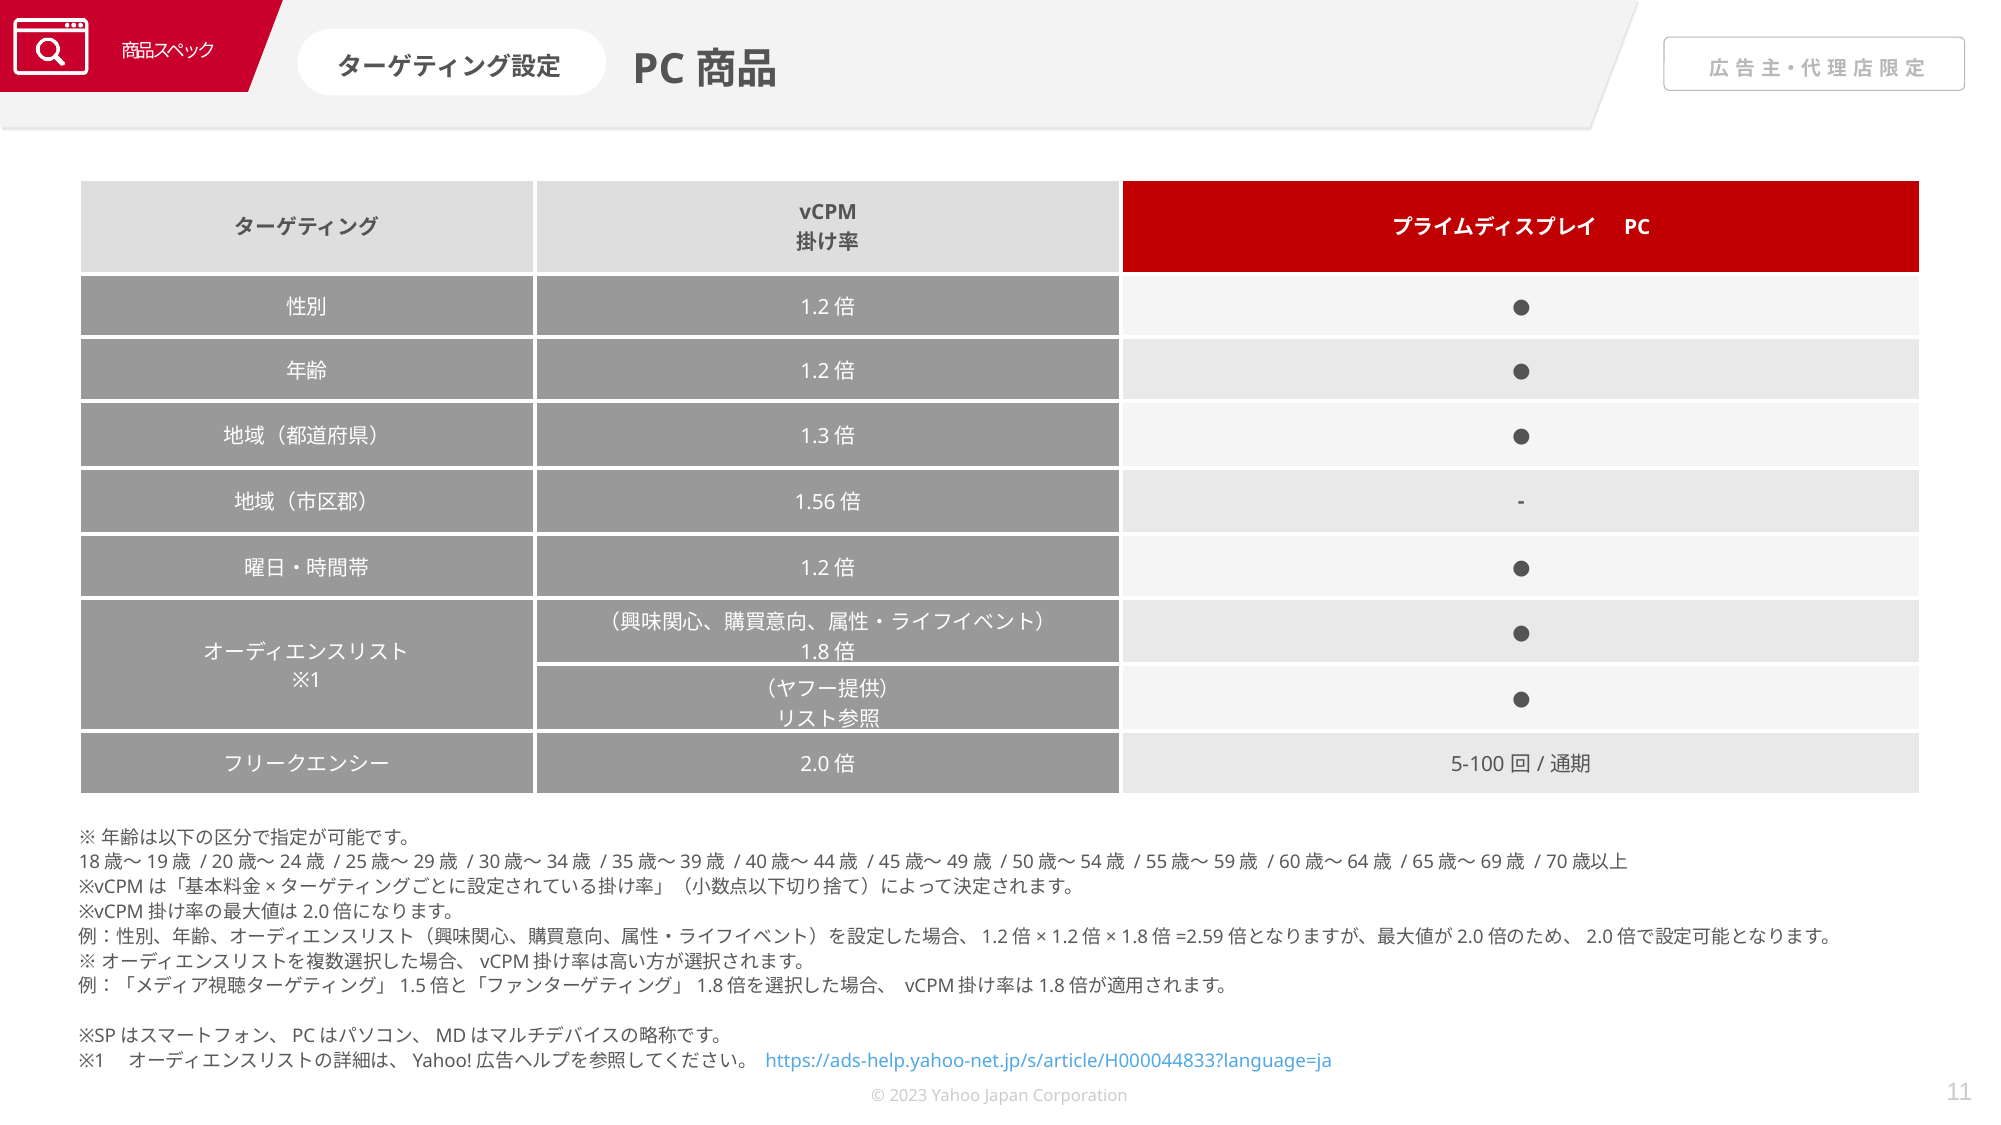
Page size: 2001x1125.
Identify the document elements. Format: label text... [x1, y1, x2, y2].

table_cell オーディエンスリスト ※1 [81, 600, 533, 729]
table_cell 地域（都道府県） [81, 403, 533, 466]
table_cell 1.2倍 [537, 339, 1119, 399]
table_cell ● [1123, 600, 1919, 662]
table_header プライムディスプレイ PC [1123, 181, 1919, 272]
table_cell ● [1123, 403, 1919, 466]
table_cell ● [1123, 339, 1919, 399]
text_box ターゲティング設定 [293, 28, 607, 100]
table_cell フリークエンシー [81, 733, 533, 793]
table_cell 5-100回/通期 [1123, 733, 1919, 793]
text_box ※年齢は以下の区分で指定が可能です。 18歳～19歳 / 20歳～24歳 / 25歳～29歳 / 30歳～34歳 / 35歳～39歳 / 40歳～44歳 / 45歳～49歳 / 50歳～54歳 / 55歳～59歳 / 60歳～64歳 / 65歳～69歳 / 70歳以上 ※vCPMは「基本料金×ターゲティングごとに設定されている掛け率」（小数点以下切り捨て）によって決定されます。 ※vCPM掛け率の最大値は2.0倍になります。 例：性別、年齢、オーディエンスリスト（興味関心、購買意向、属性・ライフイベント）を設定した場合、1.2倍× 1.2倍× 1.8倍=2.59倍となりますが、最大値が2.0倍のため、2.0倍で設定可能となります。 ※オーディエンスリストを複数選択した場合、vCPM掛け率は高い方が選択されます。 例：「メディア視聴ターゲティング」1.5倍と「ファンターゲティング」1.8倍を選択した場合、 vCPM掛け率は1.8倍が適用されます。 ※SPはスマートフォン、PCはパソコン、MDはマルチデバイスの略称です。 ※1 オーディエンスリストの詳細は、Yahoo!広告ヘルプを参照してください。 https://ads-help.yahoo-net.jp/s/article/H000044833?language=ja [78, 823, 1922, 1074]
table_cell 2.0倍 [537, 733, 1119, 793]
table_cell 地域（市区郡） [81, 470, 533, 532]
table_cell （興味関心、購買意向、属性・ライフイベント） 1.8倍 [537, 600, 1119, 662]
table_header ターゲティング [81, 181, 533, 272]
table_cell 1.2倍 [537, 536, 1119, 596]
table_cell ● [1123, 276, 1919, 335]
table_cell 性別 [81, 276, 533, 335]
table_cell ● [1123, 536, 1919, 596]
table_cell 1.2倍 [537, 276, 1119, 335]
table_cell （ヤフー提供） リスト参照 [537, 666, 1119, 729]
table_cell ● [1123, 666, 1919, 729]
table_cell - [1123, 470, 1919, 532]
table_cell 1.3倍 [537, 403, 1119, 466]
table_cell 曜日・時間帯 [81, 536, 533, 596]
list 商品スペック [97, 13, 240, 81]
table_header vCPM 掛け率 [537, 181, 1119, 272]
table_cell 年齢 [81, 339, 533, 399]
list PC商品 [632, 39, 1506, 95]
picture [8, 4, 92, 87]
table_cell 1.56倍 [537, 470, 1119, 532]
